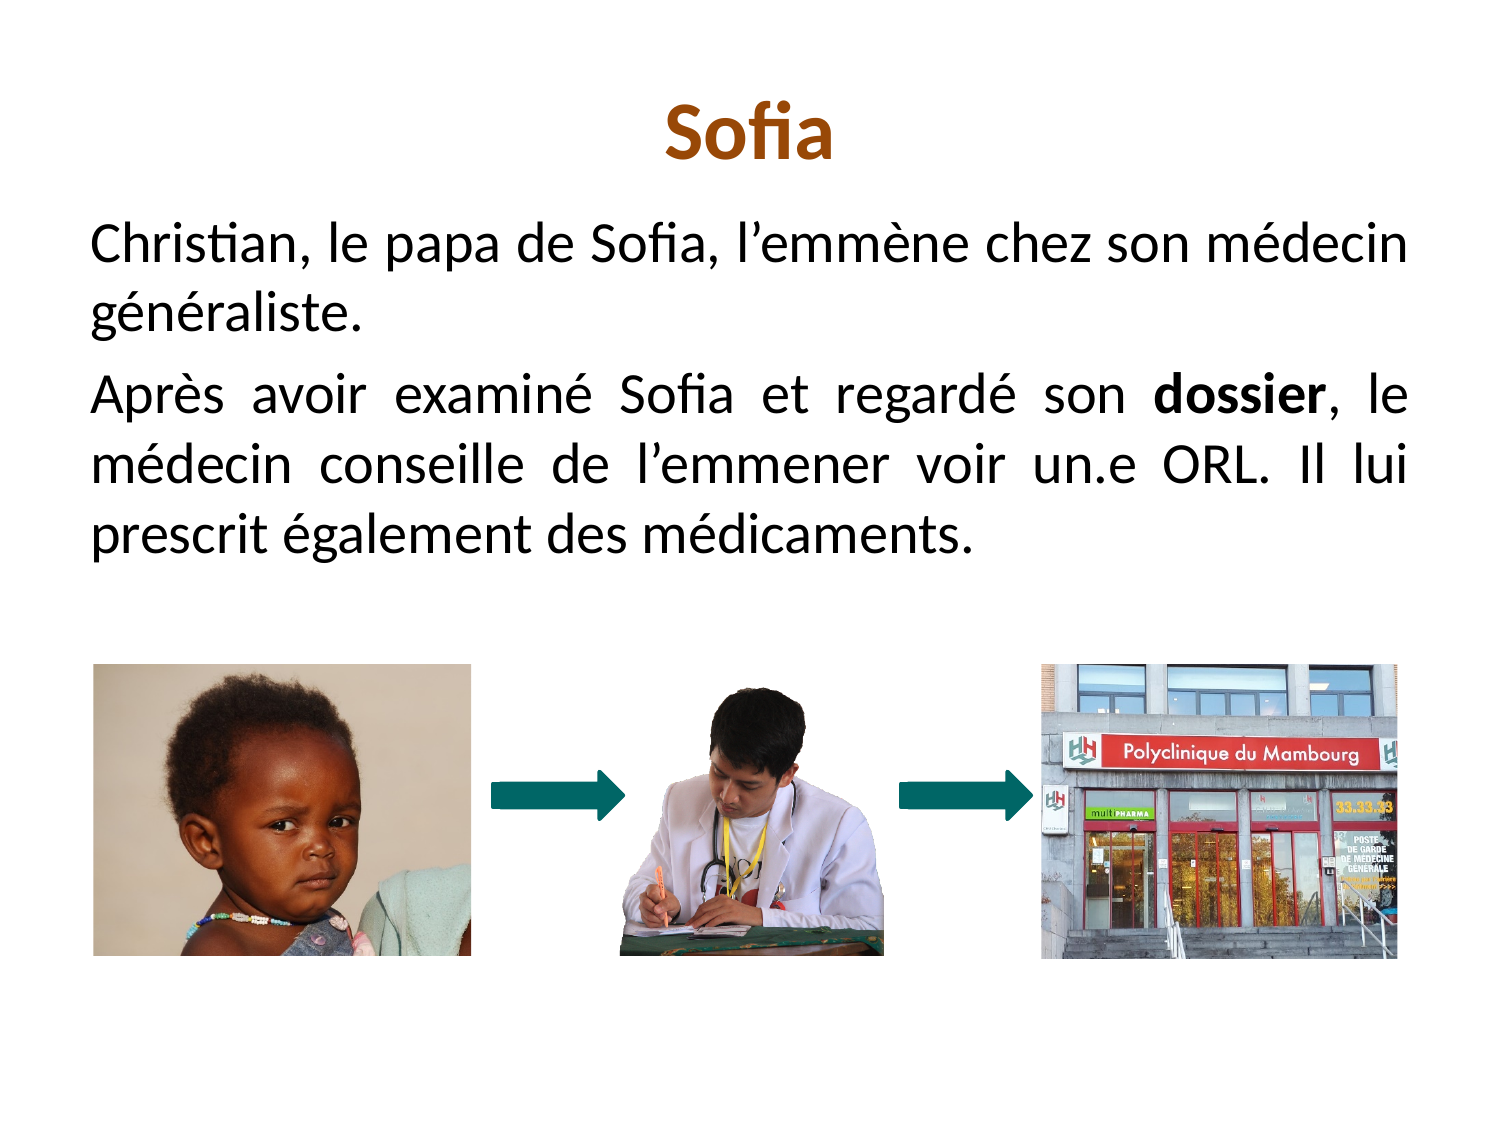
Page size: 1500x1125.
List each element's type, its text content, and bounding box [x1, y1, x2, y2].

picture [93, 663, 472, 956]
picture [1041, 663, 1398, 959]
text_box [899, 769, 1034, 821]
picture [473, 681, 884, 957]
title Sofia [75, 45, 1425, 196]
list Christian, le papa de Sofia, l’emmène chez son médecin généraliste. Après avoir examiné Sofia et regardé son dossier, le médecin conseille de l’emmener voir un.e ORL. Il lui prescrit également des médicaments. [75, 196, 1425, 1005]
